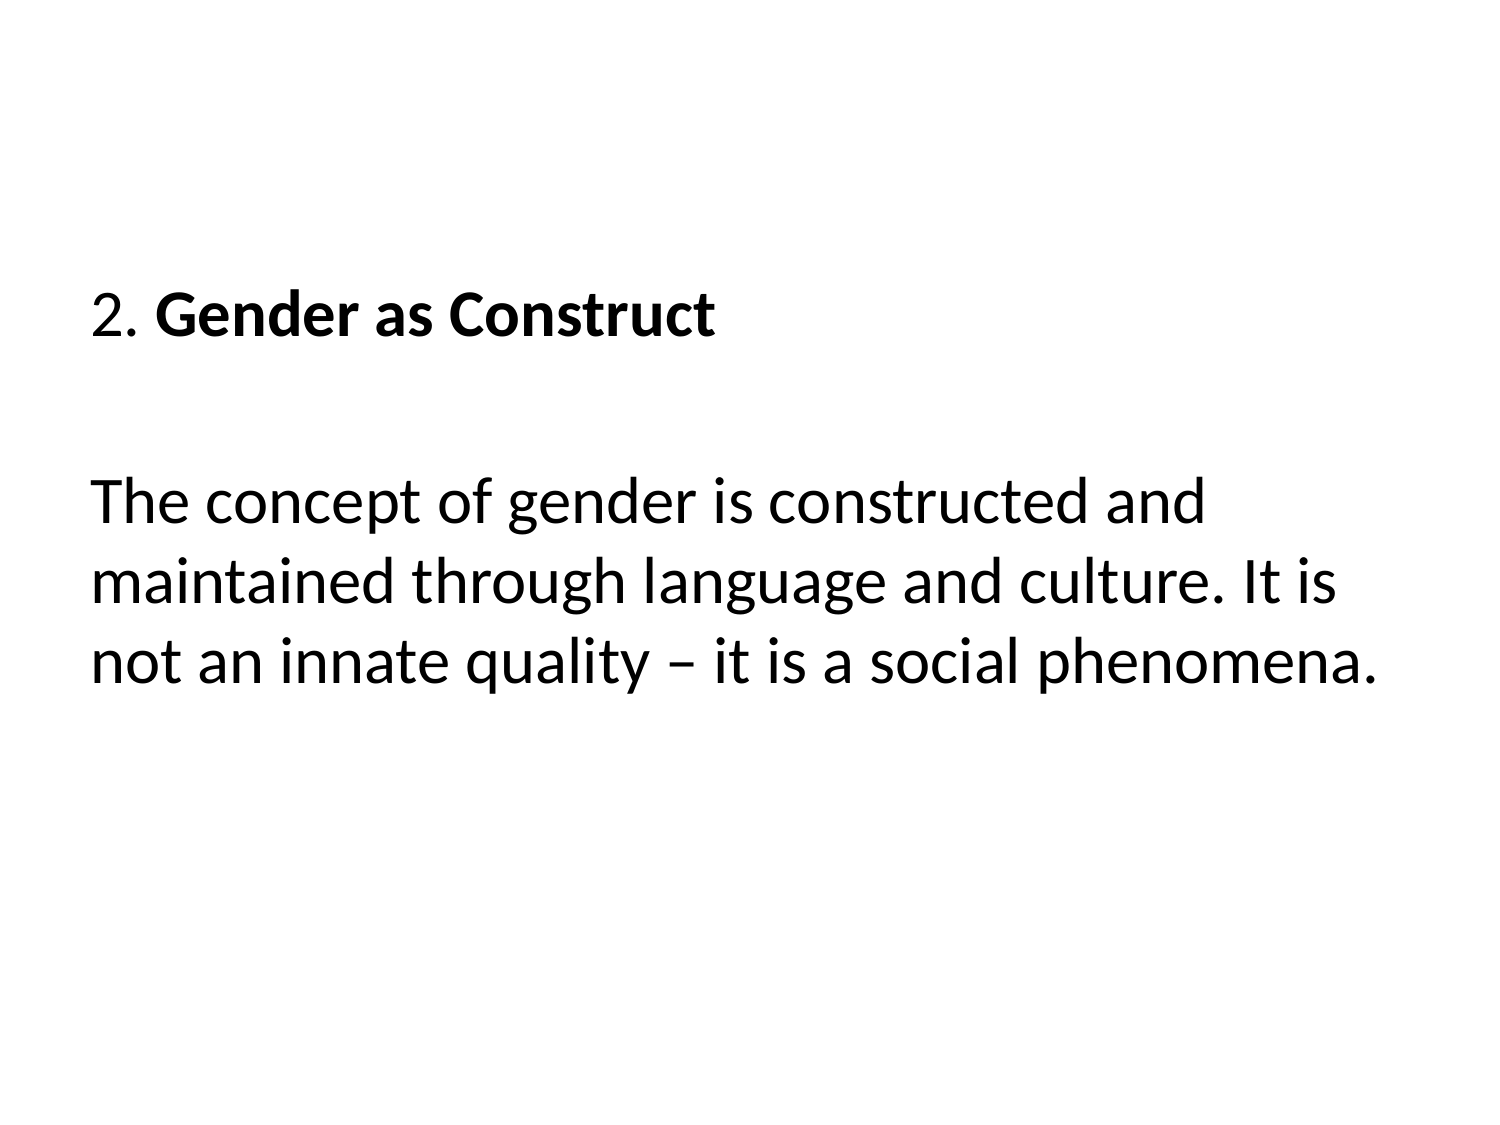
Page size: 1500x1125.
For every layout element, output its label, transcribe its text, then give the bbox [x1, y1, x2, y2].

list 2. Gender as Construct The concept of gender is constructed and maintained through language and culture. It is not an innate quality – it is a social phenomena. [75, 262, 1425, 1005]
